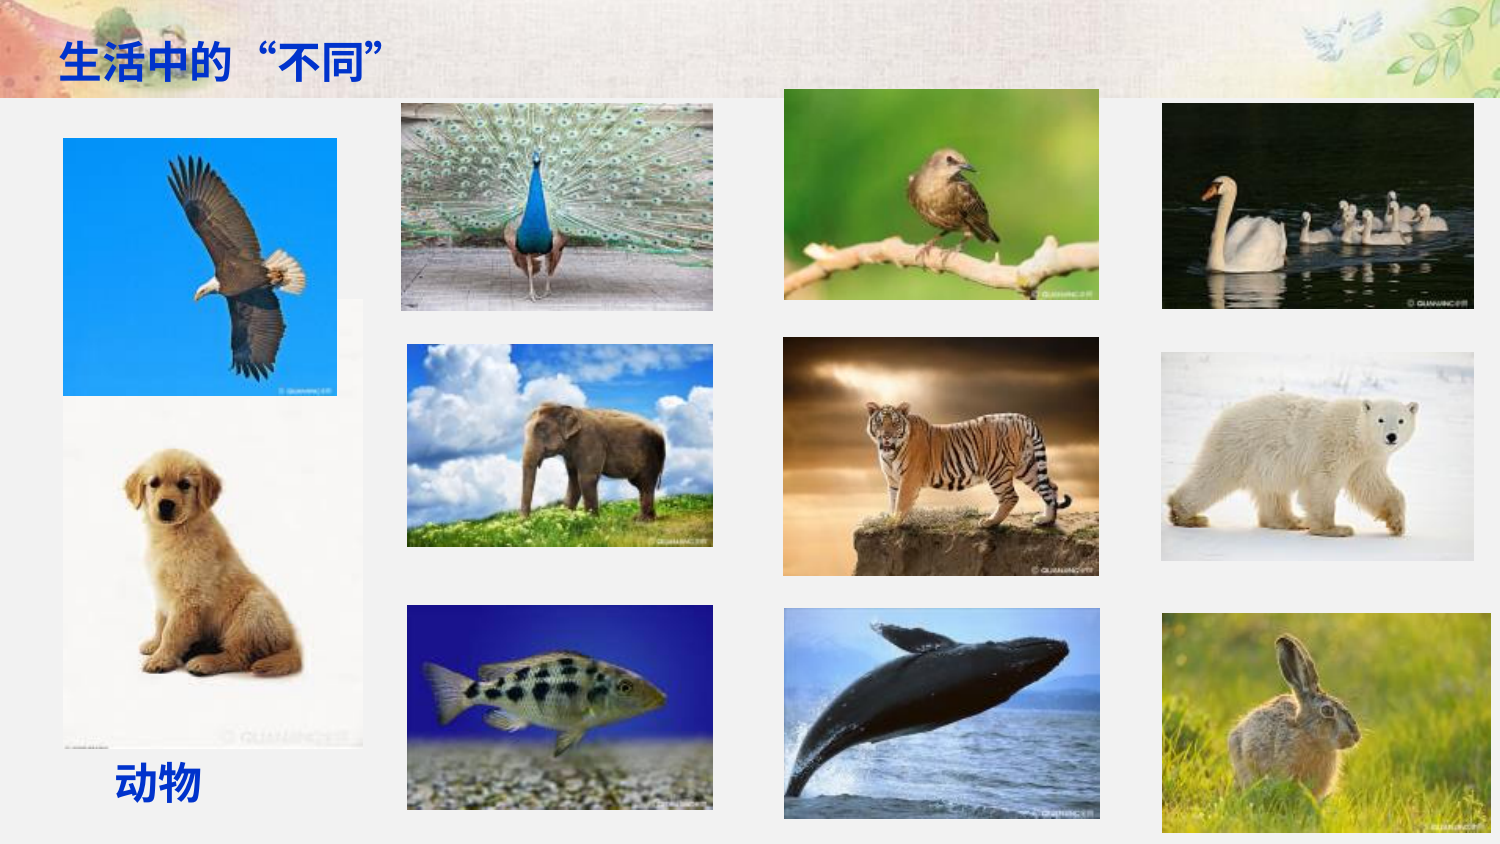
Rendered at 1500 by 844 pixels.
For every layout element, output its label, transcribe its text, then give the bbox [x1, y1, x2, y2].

picture [401, 103, 713, 311]
picture [407, 344, 713, 547]
text_box 生活中的“不同” [47, 28, 424, 93]
picture [1162, 103, 1474, 309]
picture [1162, 613, 1491, 833]
picture [1161, 352, 1474, 561]
picture [784, 608, 1100, 819]
picture [783, 337, 1099, 576]
text_box 动物 [103, 750, 363, 814]
picture [63, 138, 363, 749]
picture [407, 605, 713, 810]
picture [0, 0, 1500, 300]
